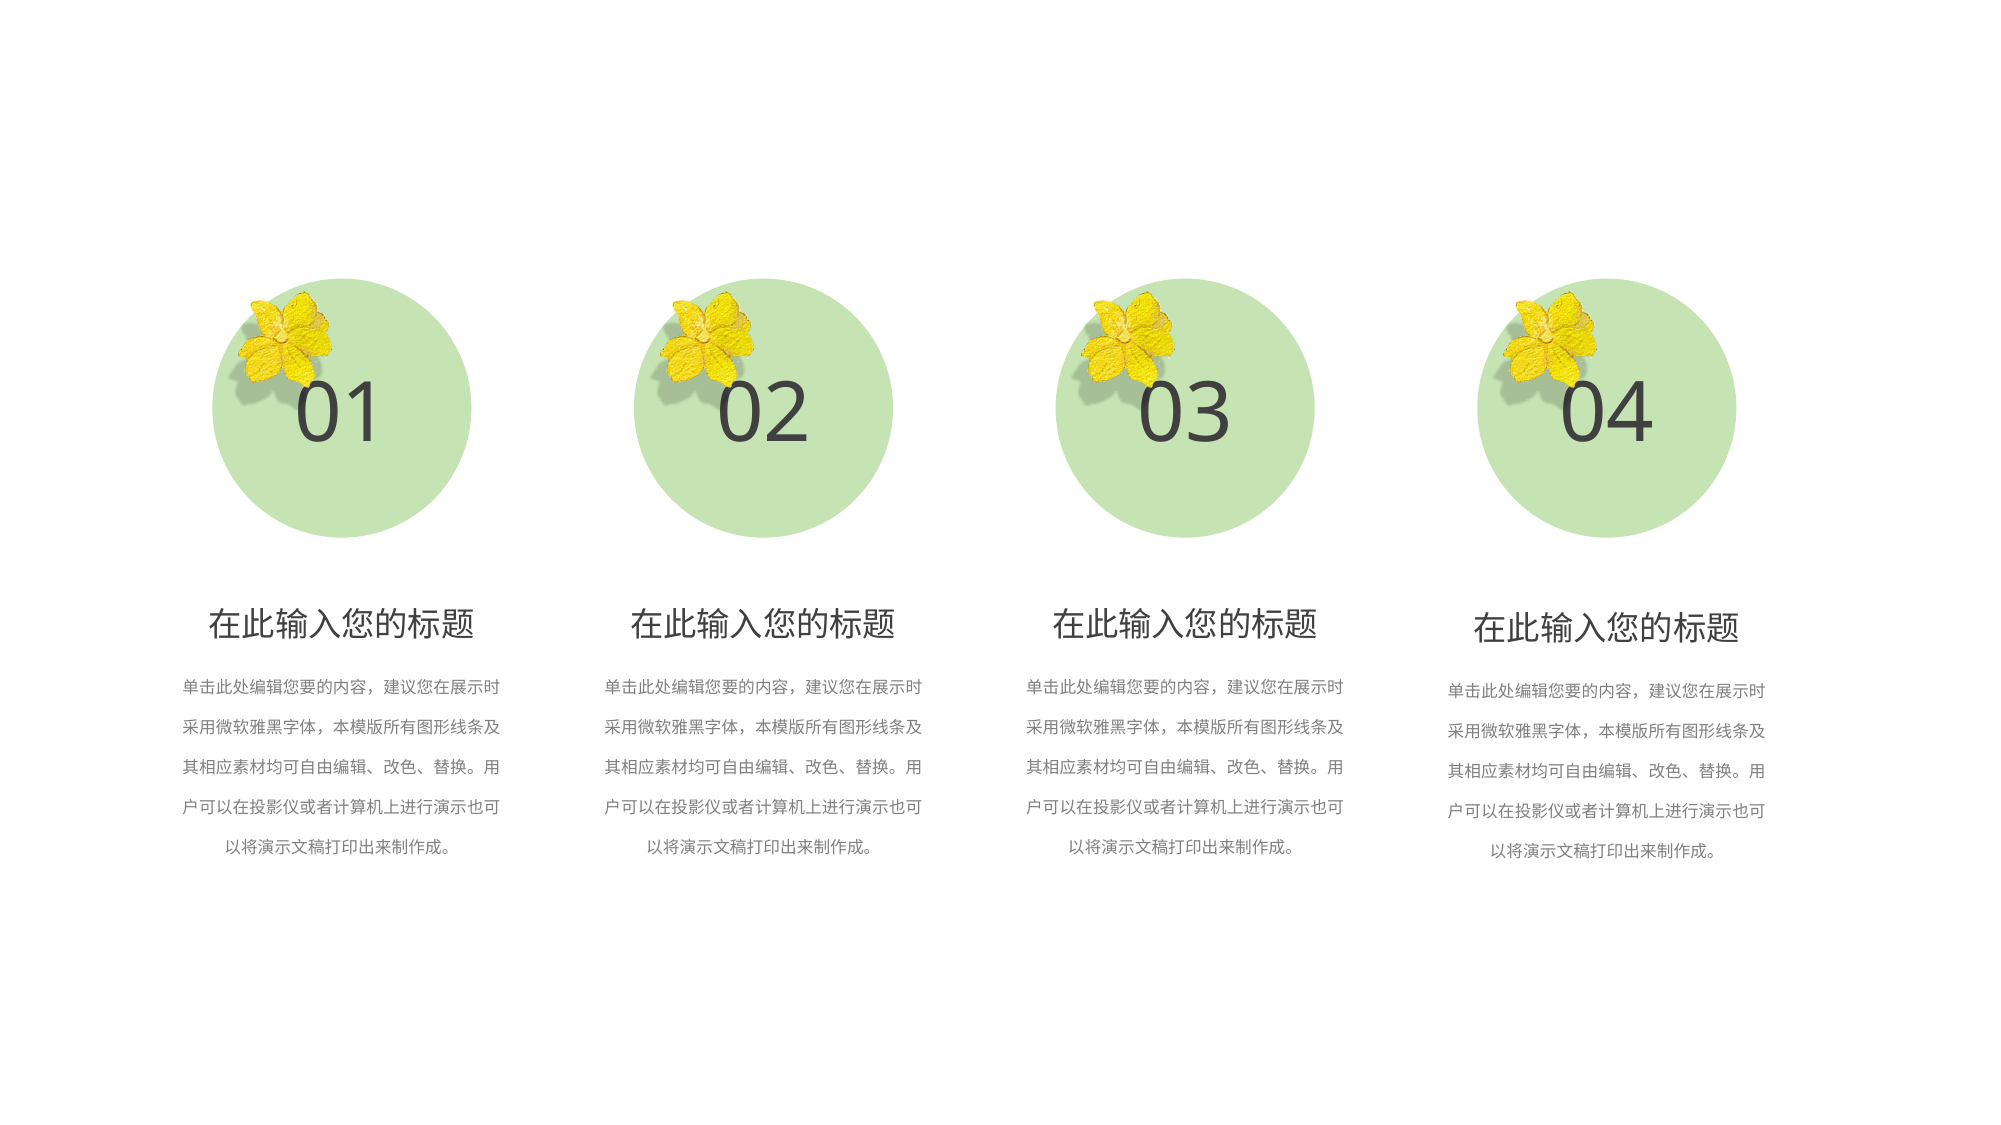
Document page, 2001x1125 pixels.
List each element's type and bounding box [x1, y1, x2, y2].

text_box [212, 278, 472, 538]
text_box [571, 594, 956, 867]
text_box [1477, 278, 1737, 538]
text_box [993, 594, 1378, 867]
text_box [633, 278, 893, 538]
text_box [1055, 278, 1315, 538]
text_box [149, 594, 534, 867]
text_box [1414, 598, 1799, 871]
